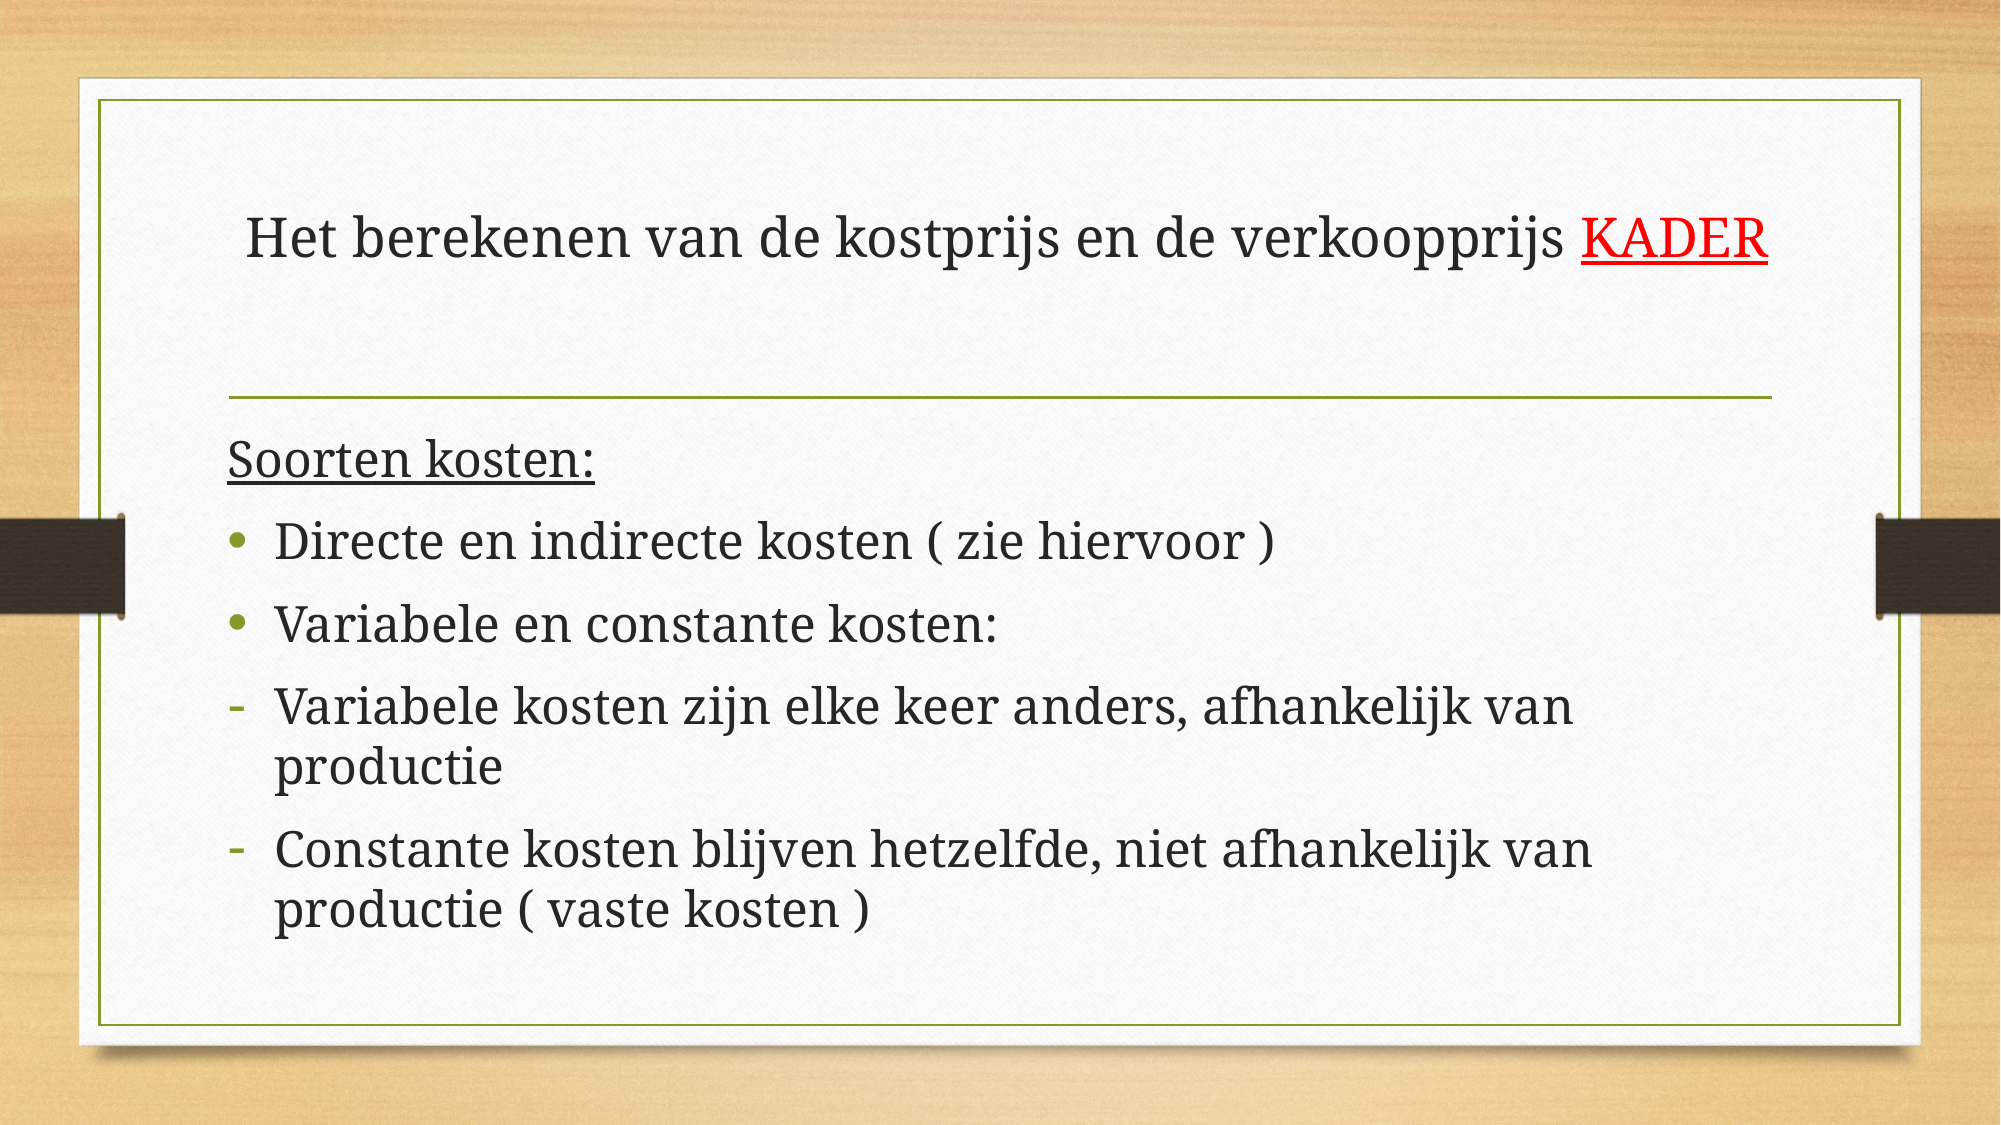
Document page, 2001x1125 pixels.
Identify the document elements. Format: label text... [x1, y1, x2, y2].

picture [0, 0, 2001, 1125]
title Het berekenen van de kostprijs en de verkoopprijs KADER [212, 161, 1788, 375]
list Soorten kosten: Directe en indirecte kosten ( zie hiervoor ) Variabele en constante kosten: Variabele kosten zijn elke keer anders, afhankelijk van productie Constante kosten blijven hetzelfde, niet afhankelijk van productie ( vaste kosten ) [212, 419, 1788, 964]
